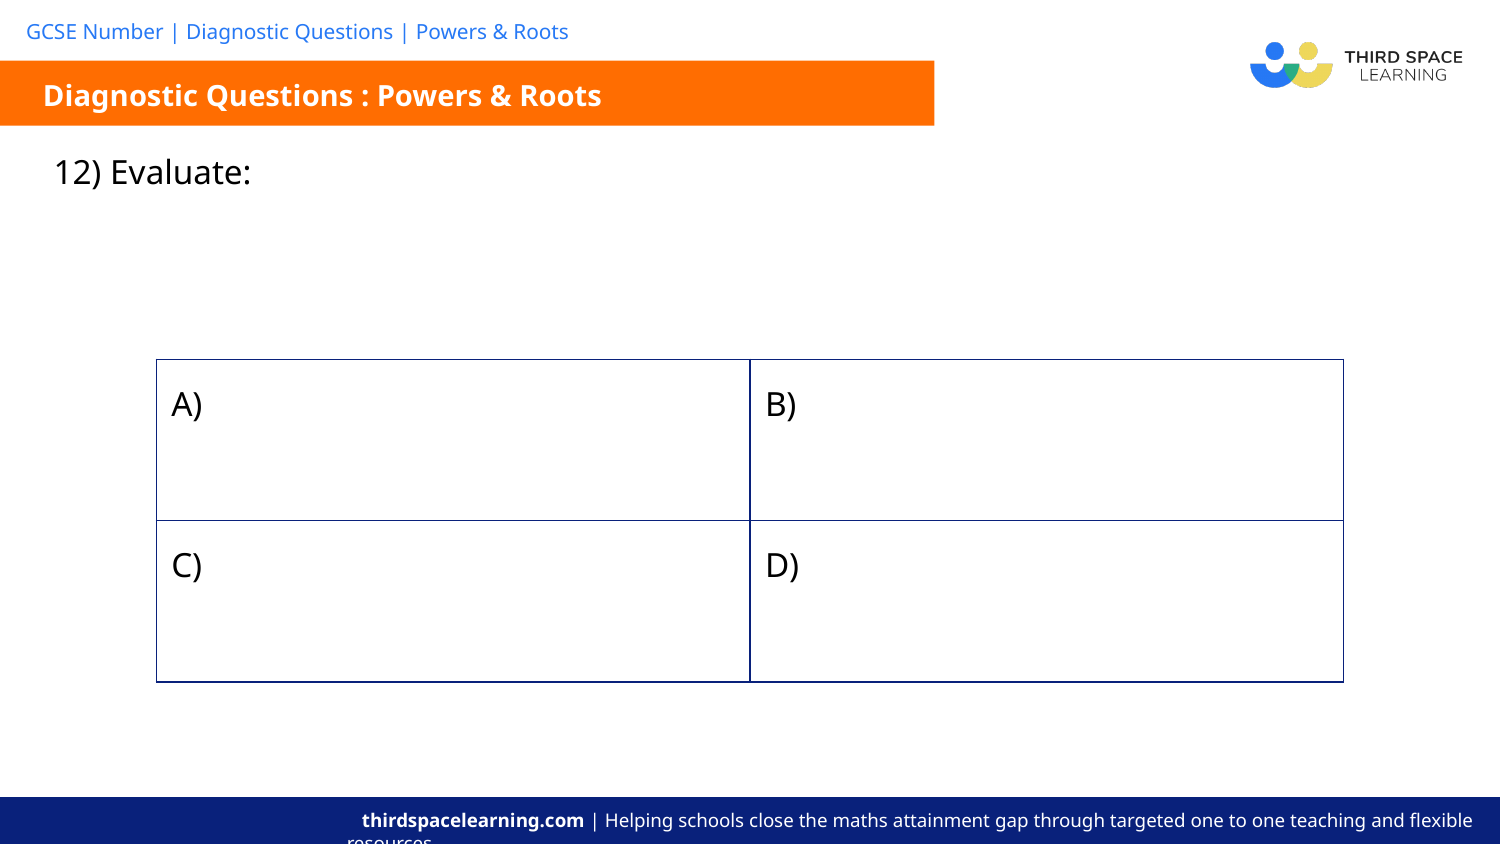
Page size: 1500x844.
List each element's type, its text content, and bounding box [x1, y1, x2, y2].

picture [1250, 33, 1465, 99]
text_box Diagnostic Questions : Powers & Roots [27, 61, 778, 127]
